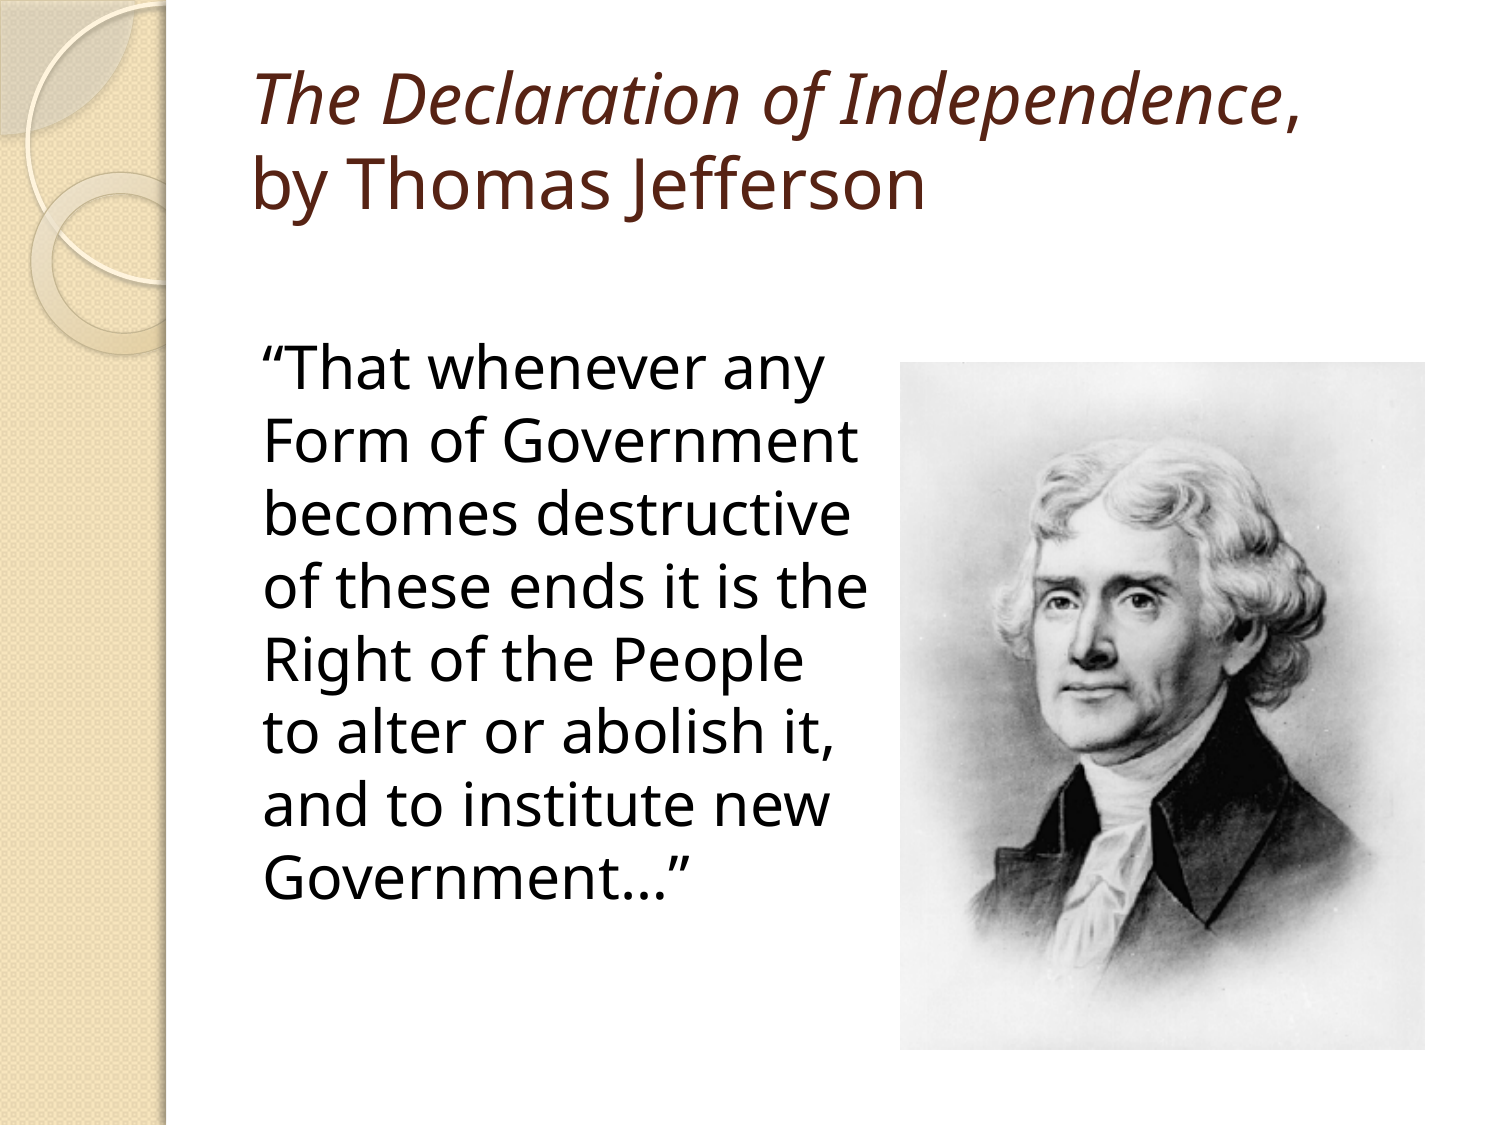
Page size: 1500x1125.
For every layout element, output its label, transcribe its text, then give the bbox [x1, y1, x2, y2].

list “That whenever any Form of Government becomes destructive of these ends it is the Right of the People to alter or abolish it, and to institute new Government…” [235, 237, 888, 1025]
title The Declaration of Independence, by Thomas Jefferson [235, 45, 1466, 233]
picture [899, 362, 1426, 1051]
